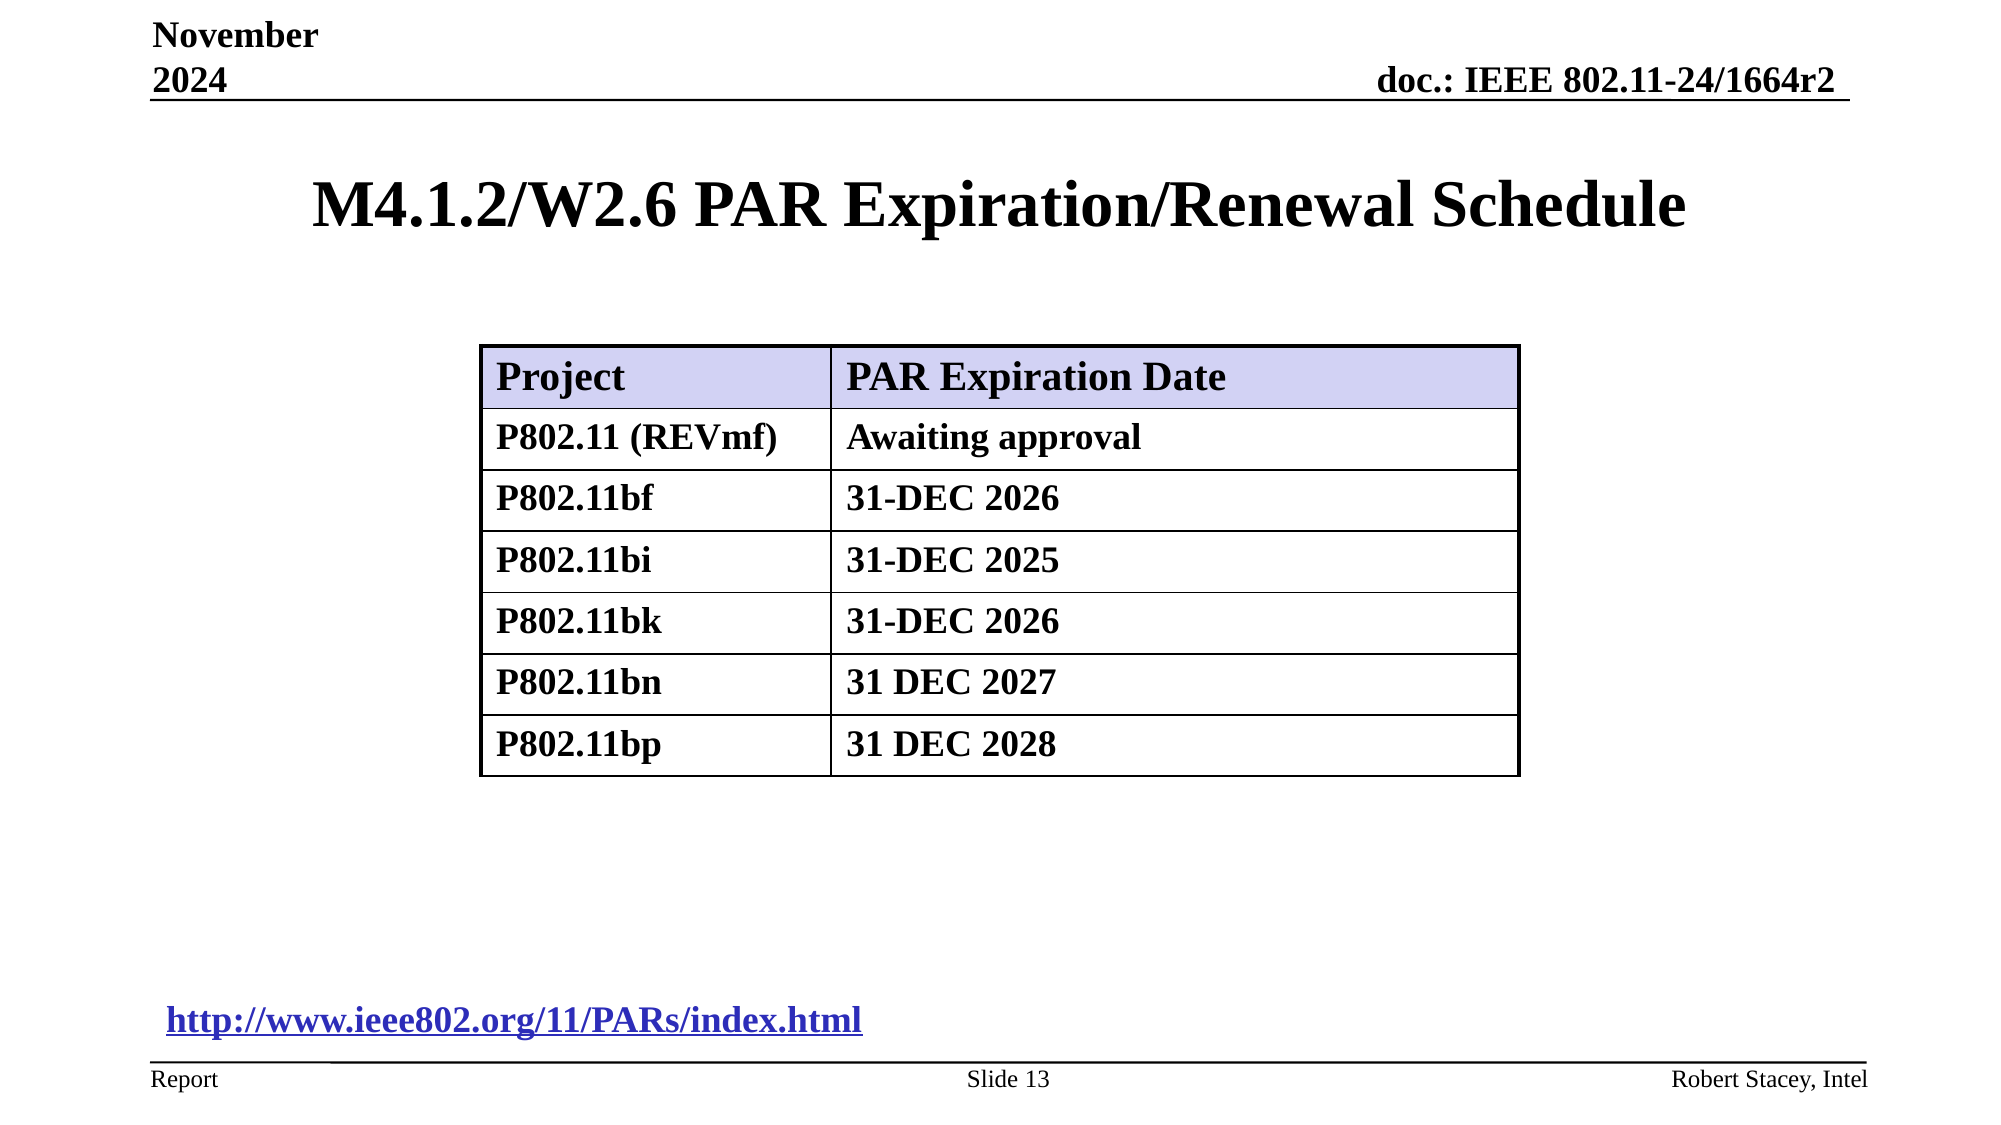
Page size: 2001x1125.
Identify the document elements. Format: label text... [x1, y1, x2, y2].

table_cell P802.11 (REVmf) [483, 409, 830, 469]
table_cell P802.11bk [483, 593, 830, 653]
table_header Project [483, 348, 830, 408]
table_cell P802.11bf [483, 471, 830, 530]
text_box http://www.ieee802.org/11/PARs/index.html [151, 987, 878, 1048]
table_cell 31 DEC 2028 [832, 716, 1517, 775]
table_cell 31-DEC 2026 [832, 593, 1517, 653]
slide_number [152, 54, 347, 101]
title M4.1.2/W2.6 PAR Expiration/Renewal Schedule [150, 112, 1850, 288]
table_cell 31 DEC 2027 [832, 655, 1517, 714]
slide_number Slide 13 [964, 1061, 1053, 1093]
table_cell 31-DEC 2026 [832, 471, 1517, 530]
table_cell P802.11bi [483, 532, 830, 592]
table_cell P802.11bp [483, 716, 830, 775]
table_cell 31-DEC 2025 [832, 532, 1517, 592]
table_cell P802.11bn [483, 655, 830, 714]
table_cell Awaiting approval [832, 409, 1517, 469]
footer Robert Stacey, Intel [1512, 1061, 1869, 1093]
table_header PAR Expiration Date [832, 348, 1517, 408]
